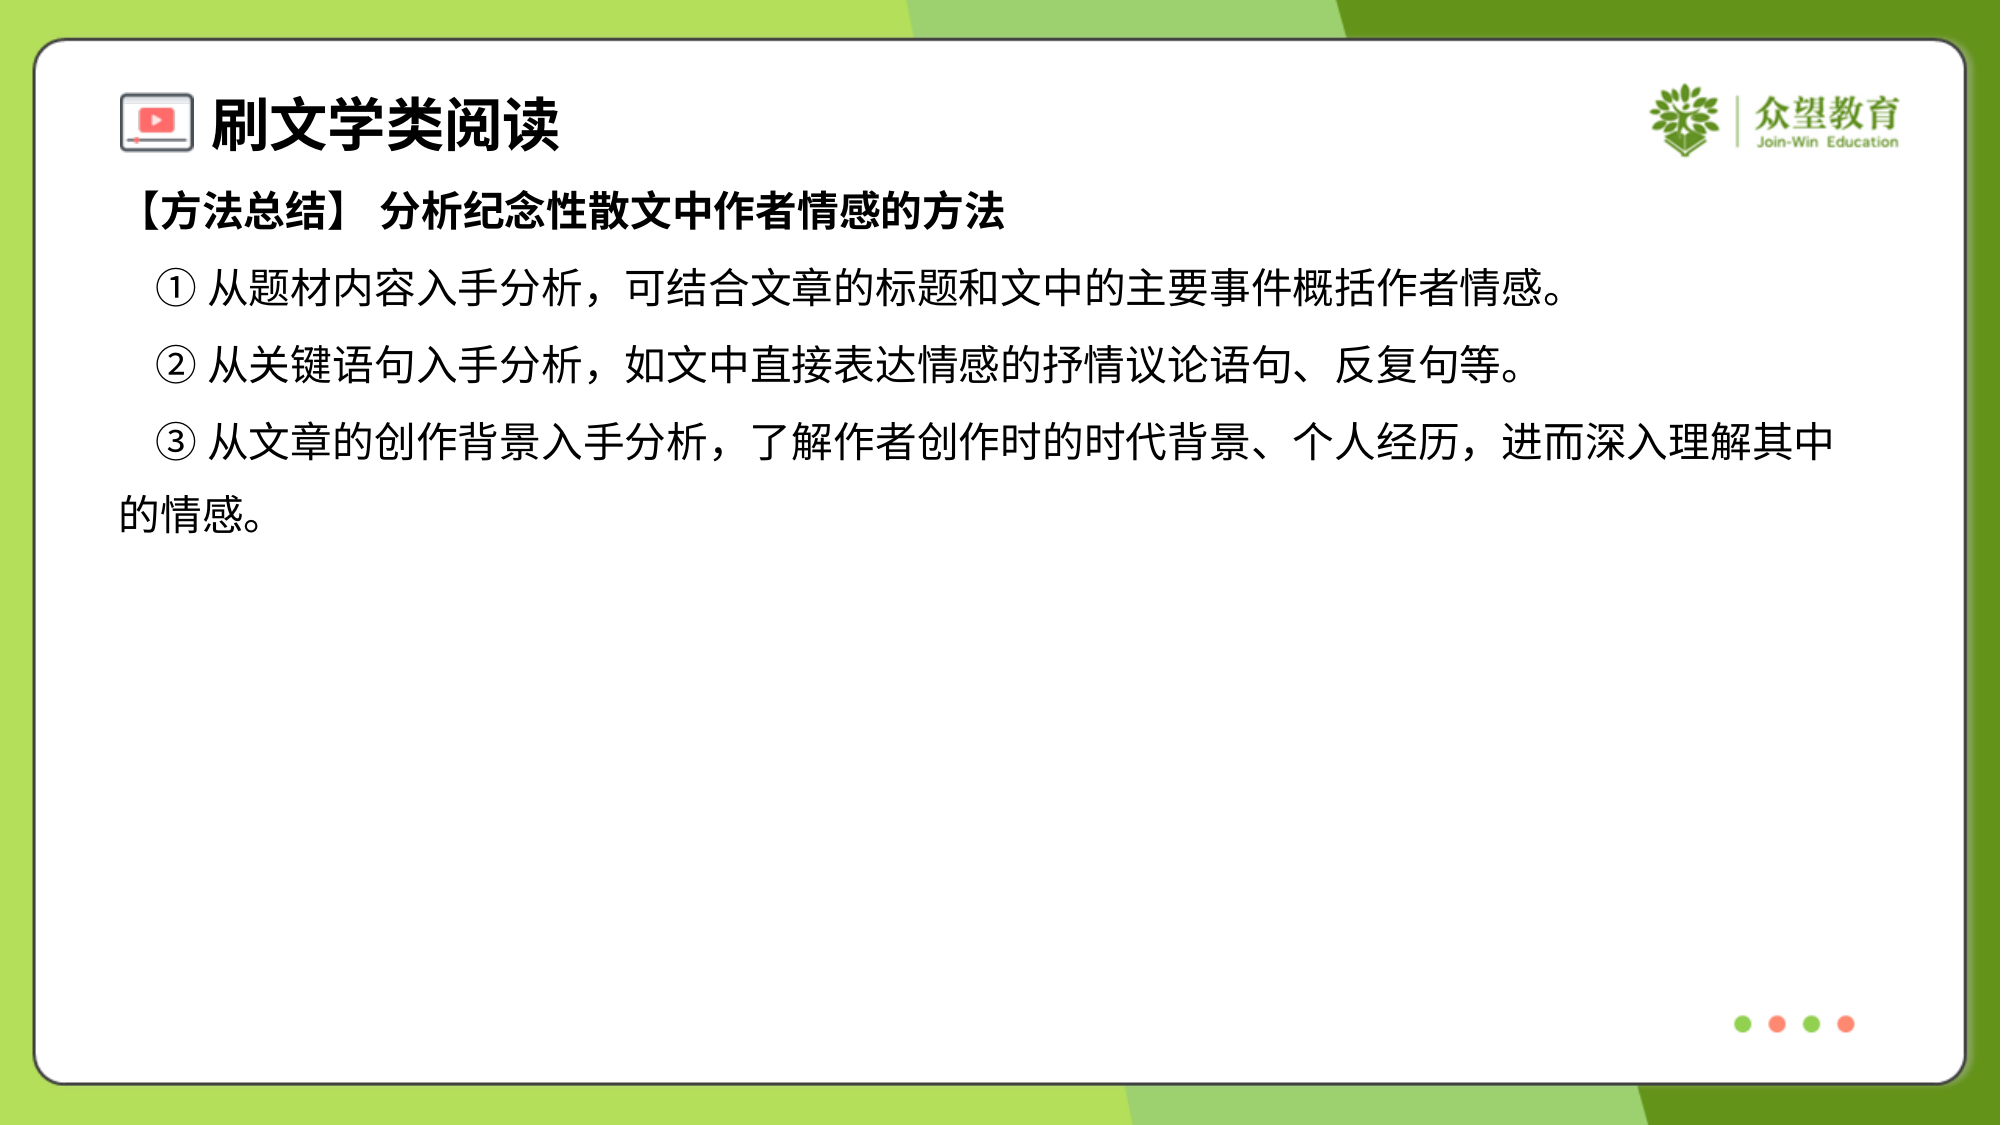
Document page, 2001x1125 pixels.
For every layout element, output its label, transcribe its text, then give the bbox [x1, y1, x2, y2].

picture [0, 0, 2000, 1125]
text_box 【方法总结】 分析纪念性散文中作者情感的方法 ①从题材内容入手分析，可结合文章的标题和文中的主要事件概括作者情感。 ②从关键语句入手分析，如文中直接表达情感的抒情议论语句、反复句等。 ③从文章的创作背景入手分析，了解作者创作时的时代背景、个人经历，进而深入理解其中 的情感。 [118, 159, 1883, 532]
